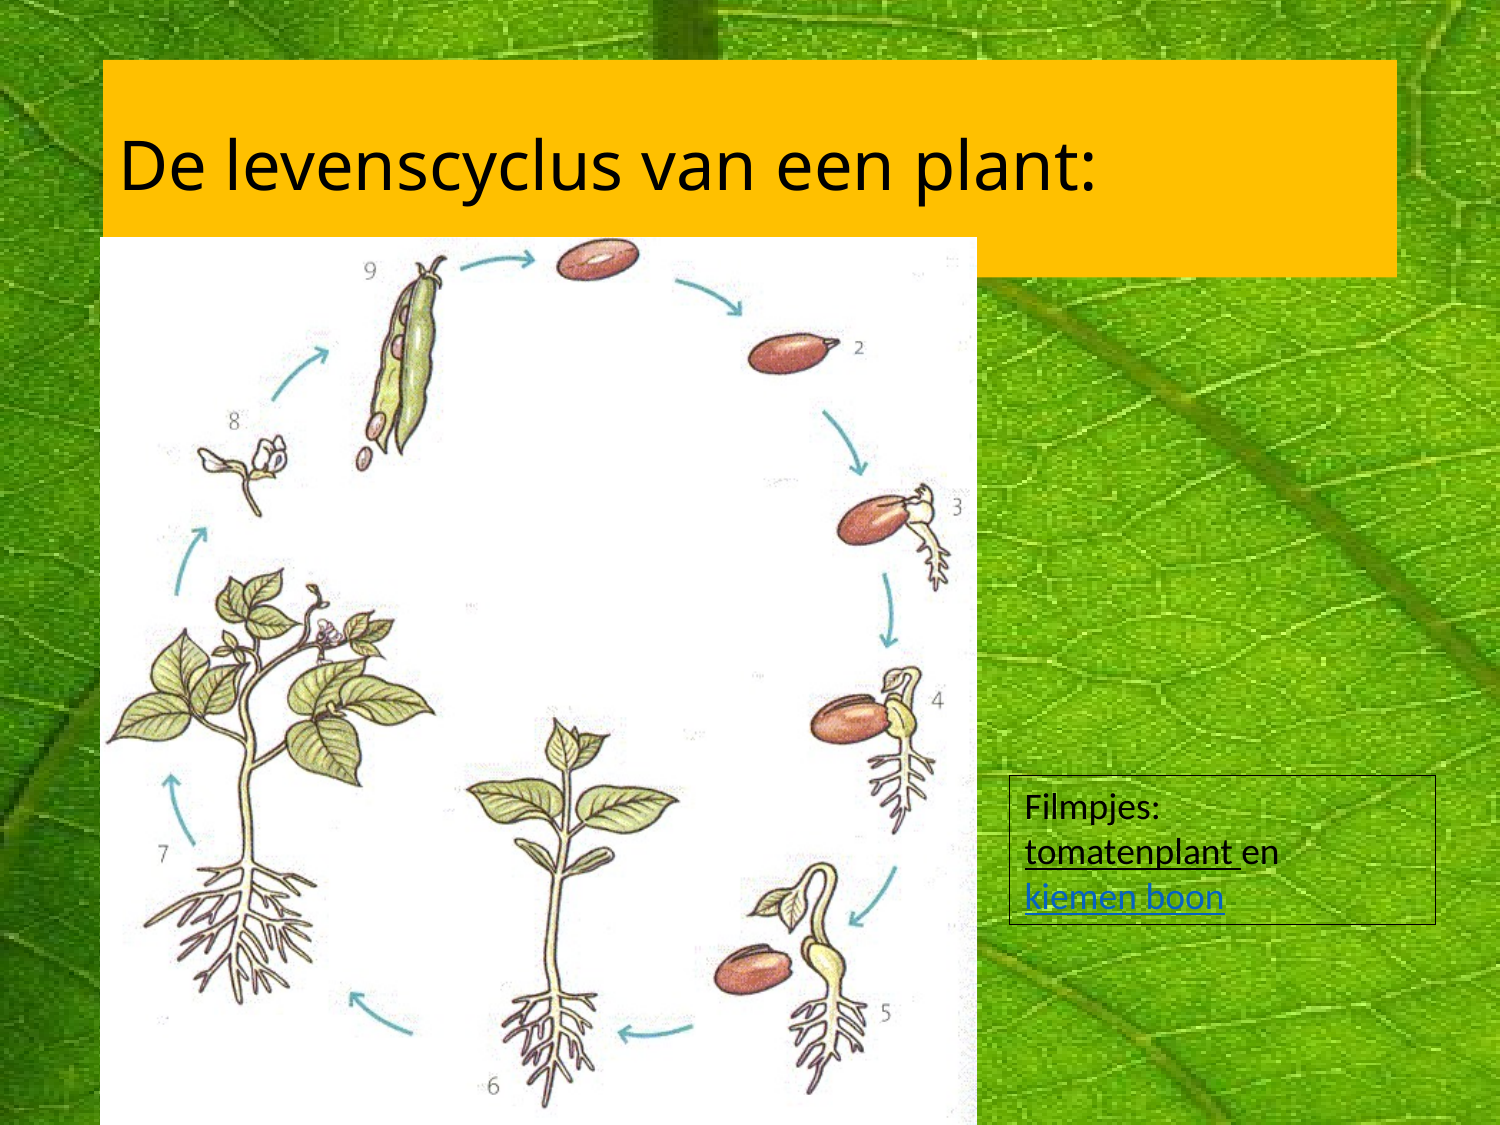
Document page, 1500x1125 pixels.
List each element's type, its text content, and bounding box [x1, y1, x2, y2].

text_box Filmpjes: tomatenplant en kiemen boon [1009, 775, 1436, 925]
title De levenscyclus van een plant: [103, 59, 1397, 278]
picture [0, 0, 1500, 1125]
